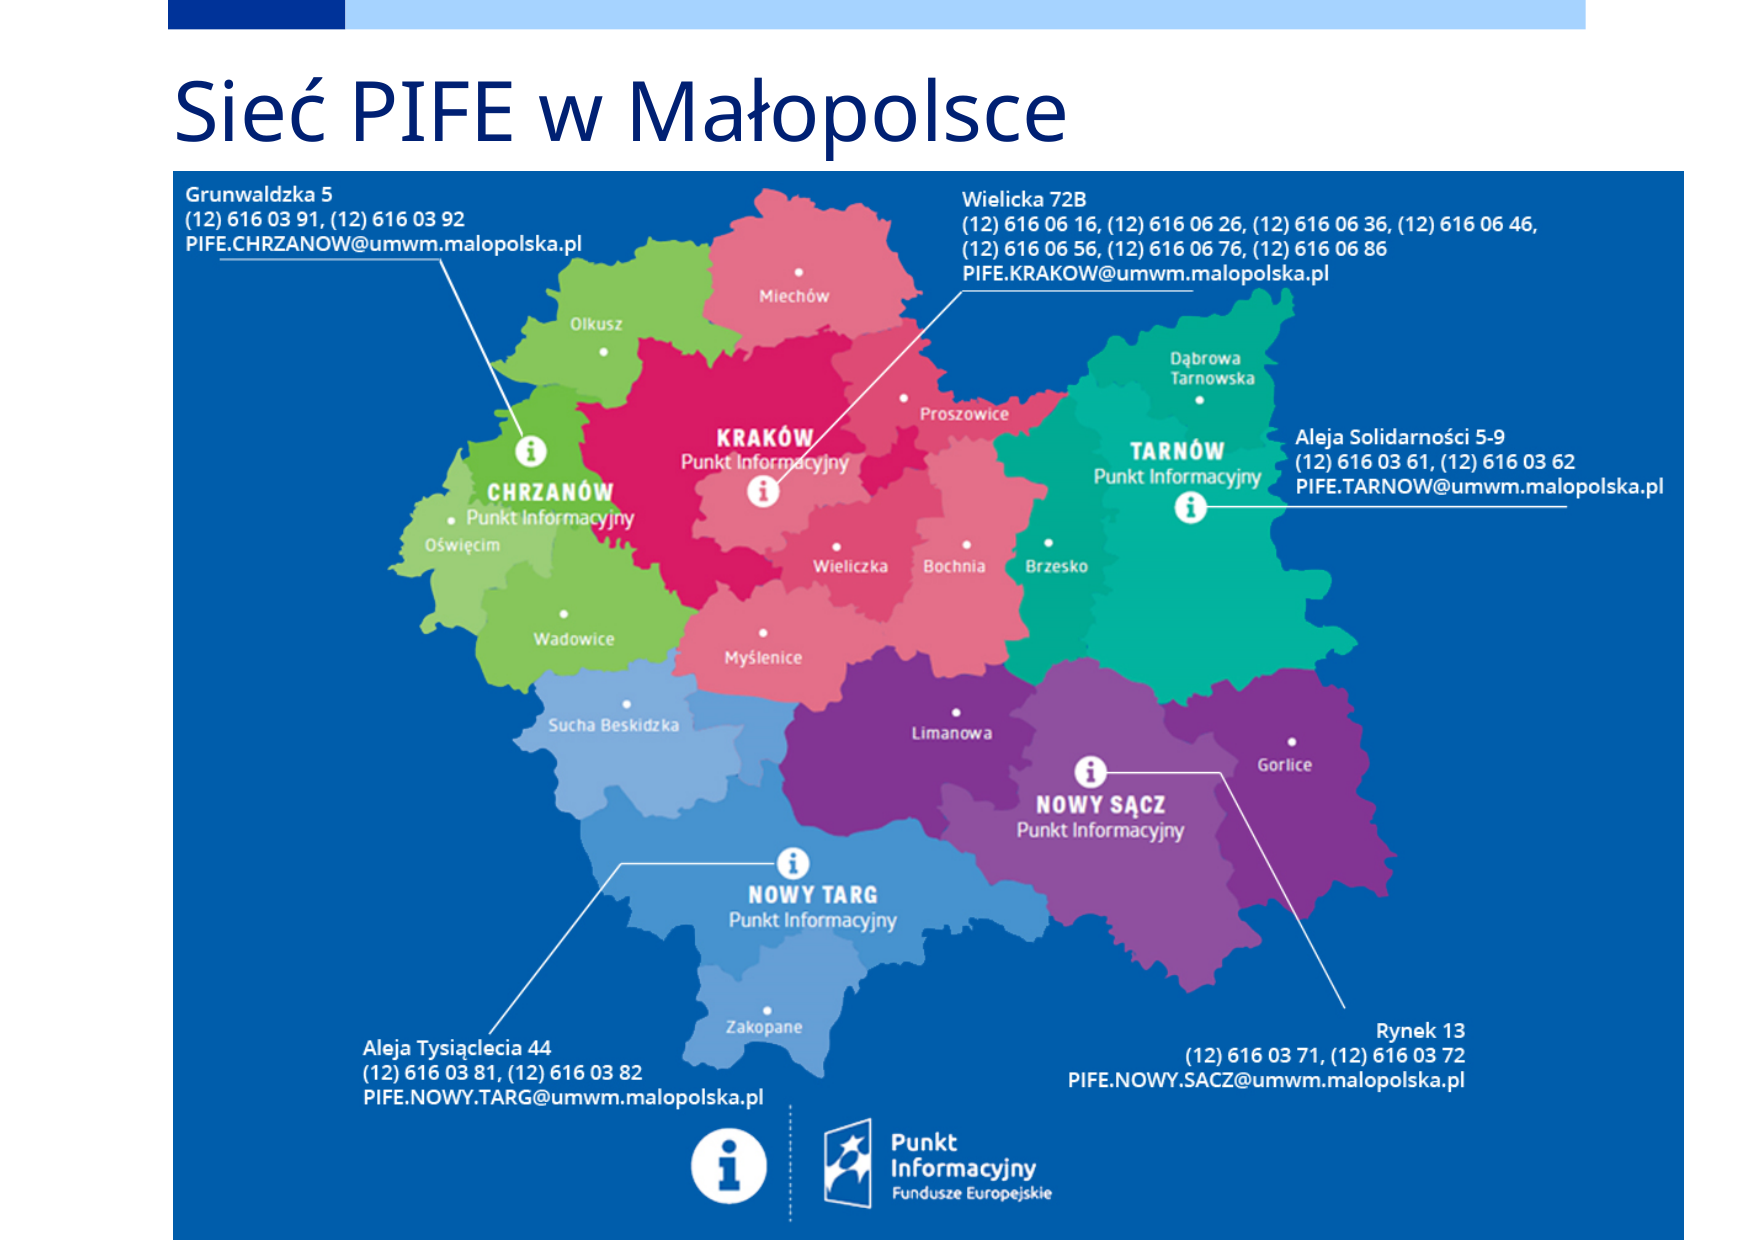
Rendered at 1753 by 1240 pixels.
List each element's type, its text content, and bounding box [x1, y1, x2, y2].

picture [173, 171, 1684, 1240]
title Sieć PIFE w Małopolsce [172, 82, 1591, 261]
